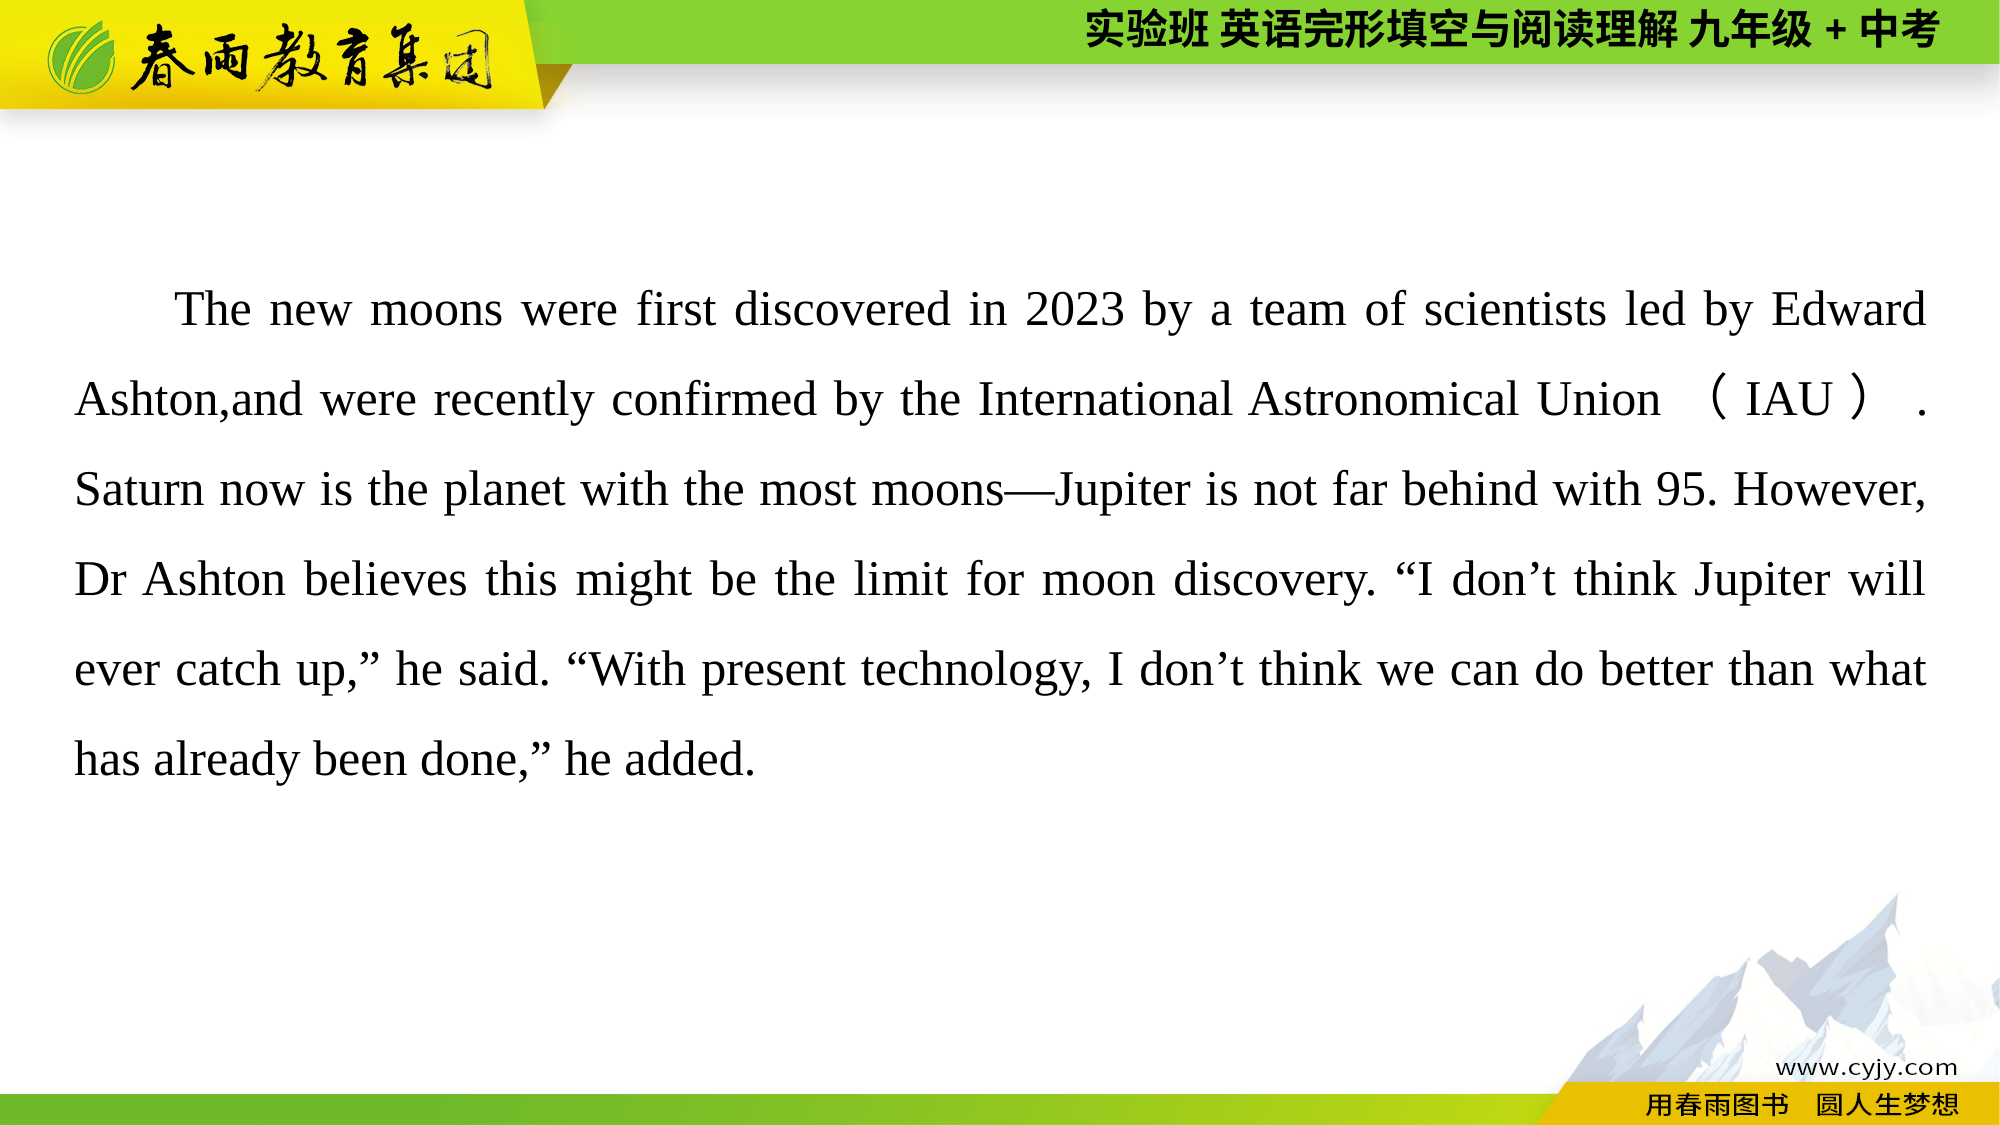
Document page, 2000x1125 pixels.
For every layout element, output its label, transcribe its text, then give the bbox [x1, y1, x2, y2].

picture [0, 0, 2000, 1125]
list The new moons were first discovered in 2023 by a team of scientists led by Edward Ashton,and were recently confirmed by the International Astronomical Union（IAU）. Saturn now is the planet with the most moons—Jupiter is not far behind with 95. However, Dr Ashton believes this might be the limit for moon discovery. “I don’t think Jupiter will ever catch up,” he said. “With present technology, I don’t think we can do better than what has already been done,” he added. [59, 238, 1944, 799]
